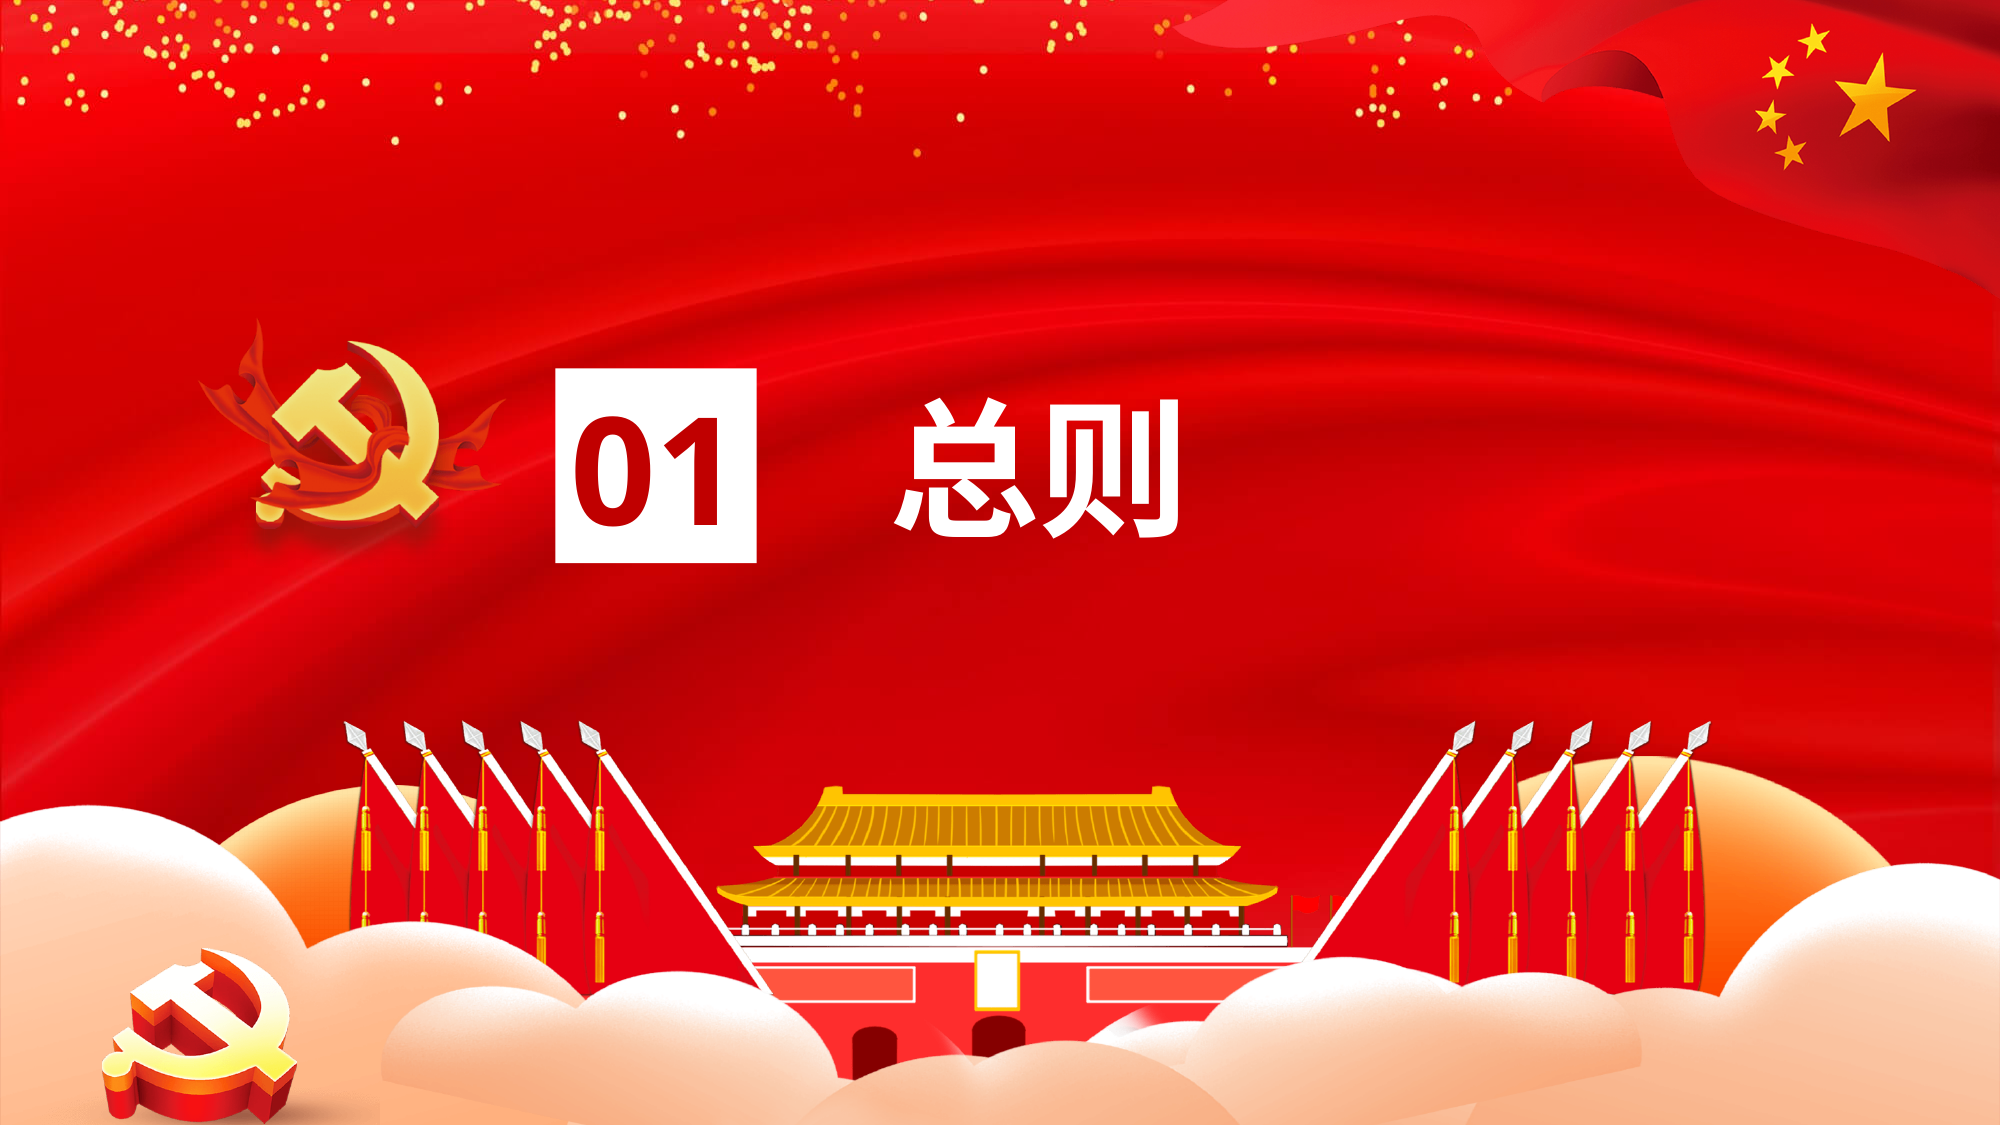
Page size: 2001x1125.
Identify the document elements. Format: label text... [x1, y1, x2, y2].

text_box 总则 [874, 368, 1436, 564]
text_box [122, 756, 340, 804]
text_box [1713, 756, 1970, 804]
picture [0, 0, 2000, 1125]
text_box 01 [555, 368, 757, 564]
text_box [340, 719, 1713, 804]
